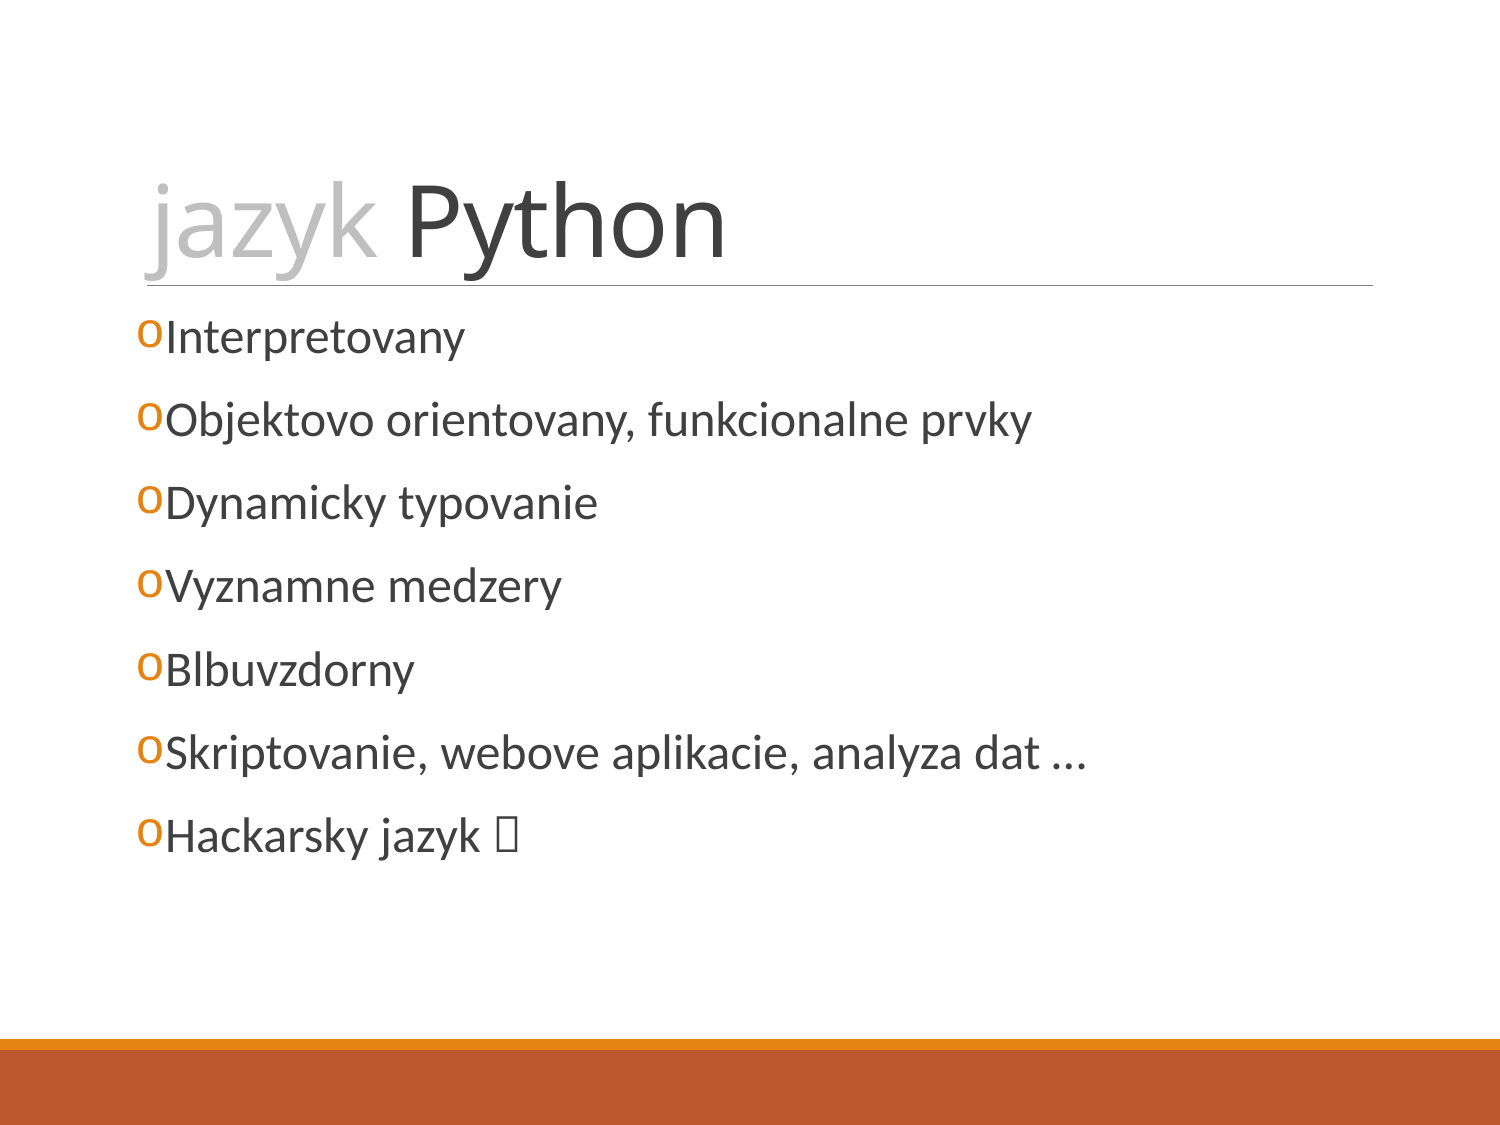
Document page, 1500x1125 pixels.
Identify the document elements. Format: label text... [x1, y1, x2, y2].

title jazyk Python [135, 47, 1373, 285]
list Interpretovany Objektovo orientovany, funkcionalne prvky Dynamicky typovanie Vyznamne medzery Blbuvzdorny Skriptovanie, webove aplikacie, analyza dat … Hackarsky jazyk  [135, 302, 1373, 963]
